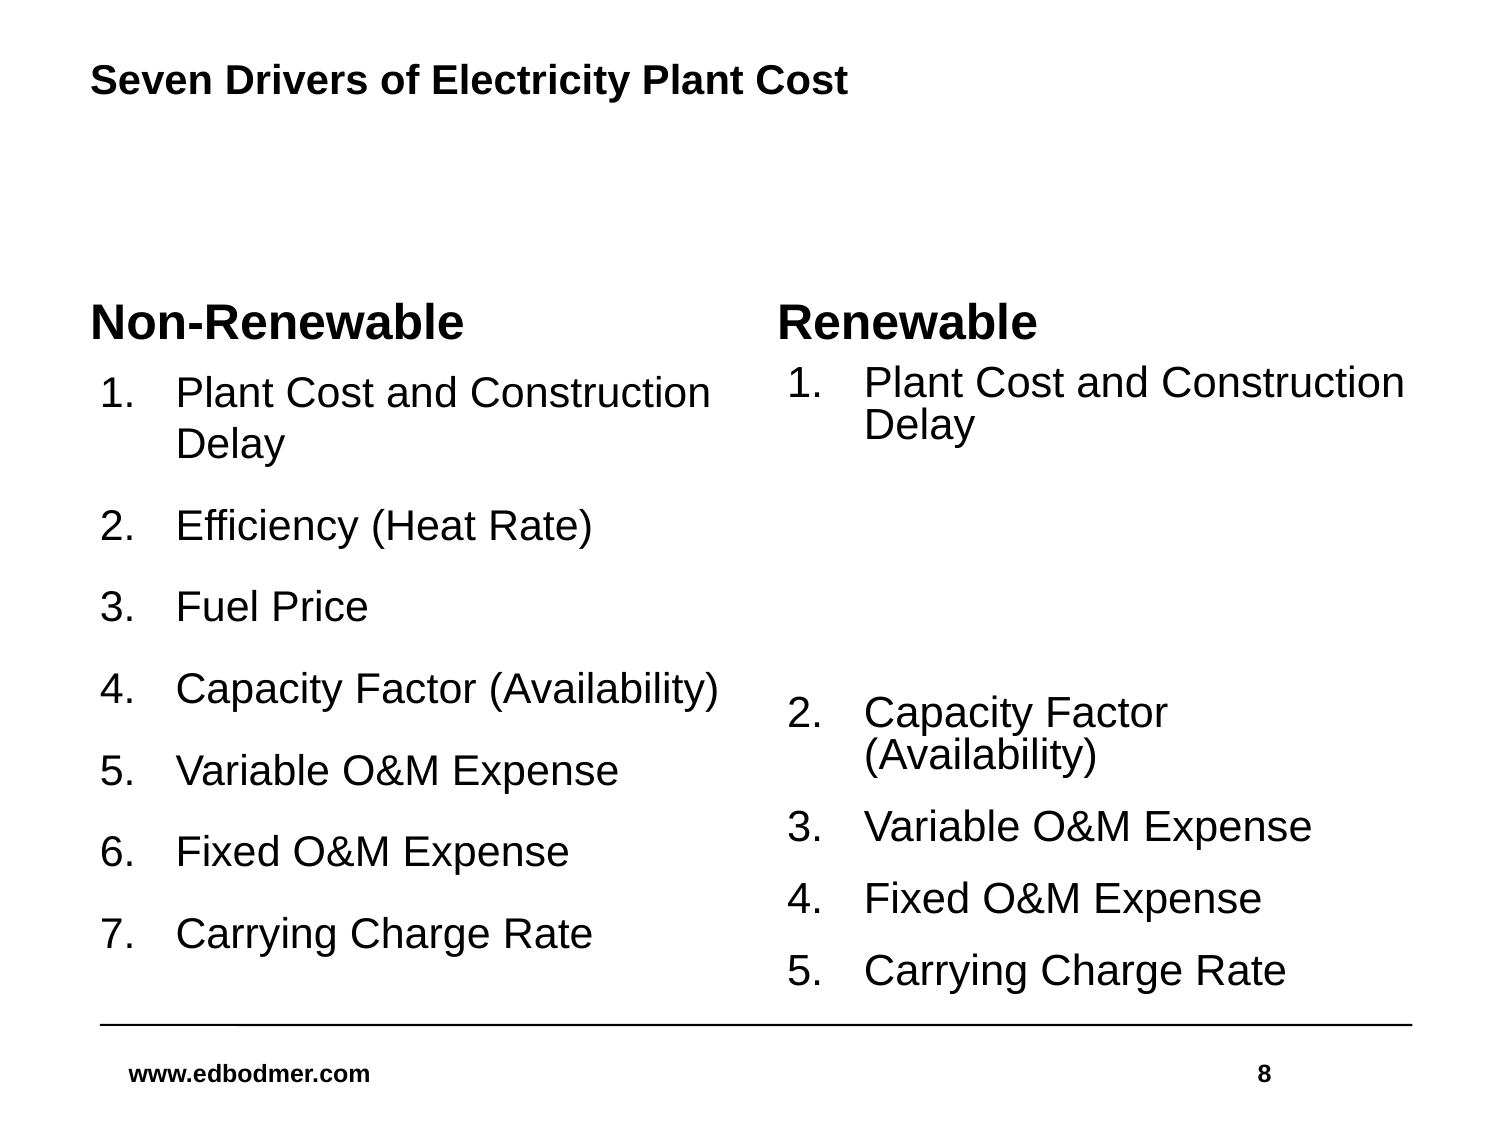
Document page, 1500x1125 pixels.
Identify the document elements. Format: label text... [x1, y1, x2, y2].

title Seven Drivers of Electricity Plant Cost [75, 45, 1425, 233]
list Renewable [761, 251, 1425, 356]
list Non-Renewable [75, 251, 738, 356]
list Plant Cost and Construction Delay Efficiency (Heat Rate) Fuel Price Capacity Factor (Availability) Variable O&M Expense Fixed O&M Expense Carrying Charge Rate [75, 356, 738, 1005]
list Plant Cost and Construction Delay Capacity Factor (Availability) Variable O&M Expense Fixed O&M Expense Carrying Charge Rate [761, 356, 1425, 1005]
